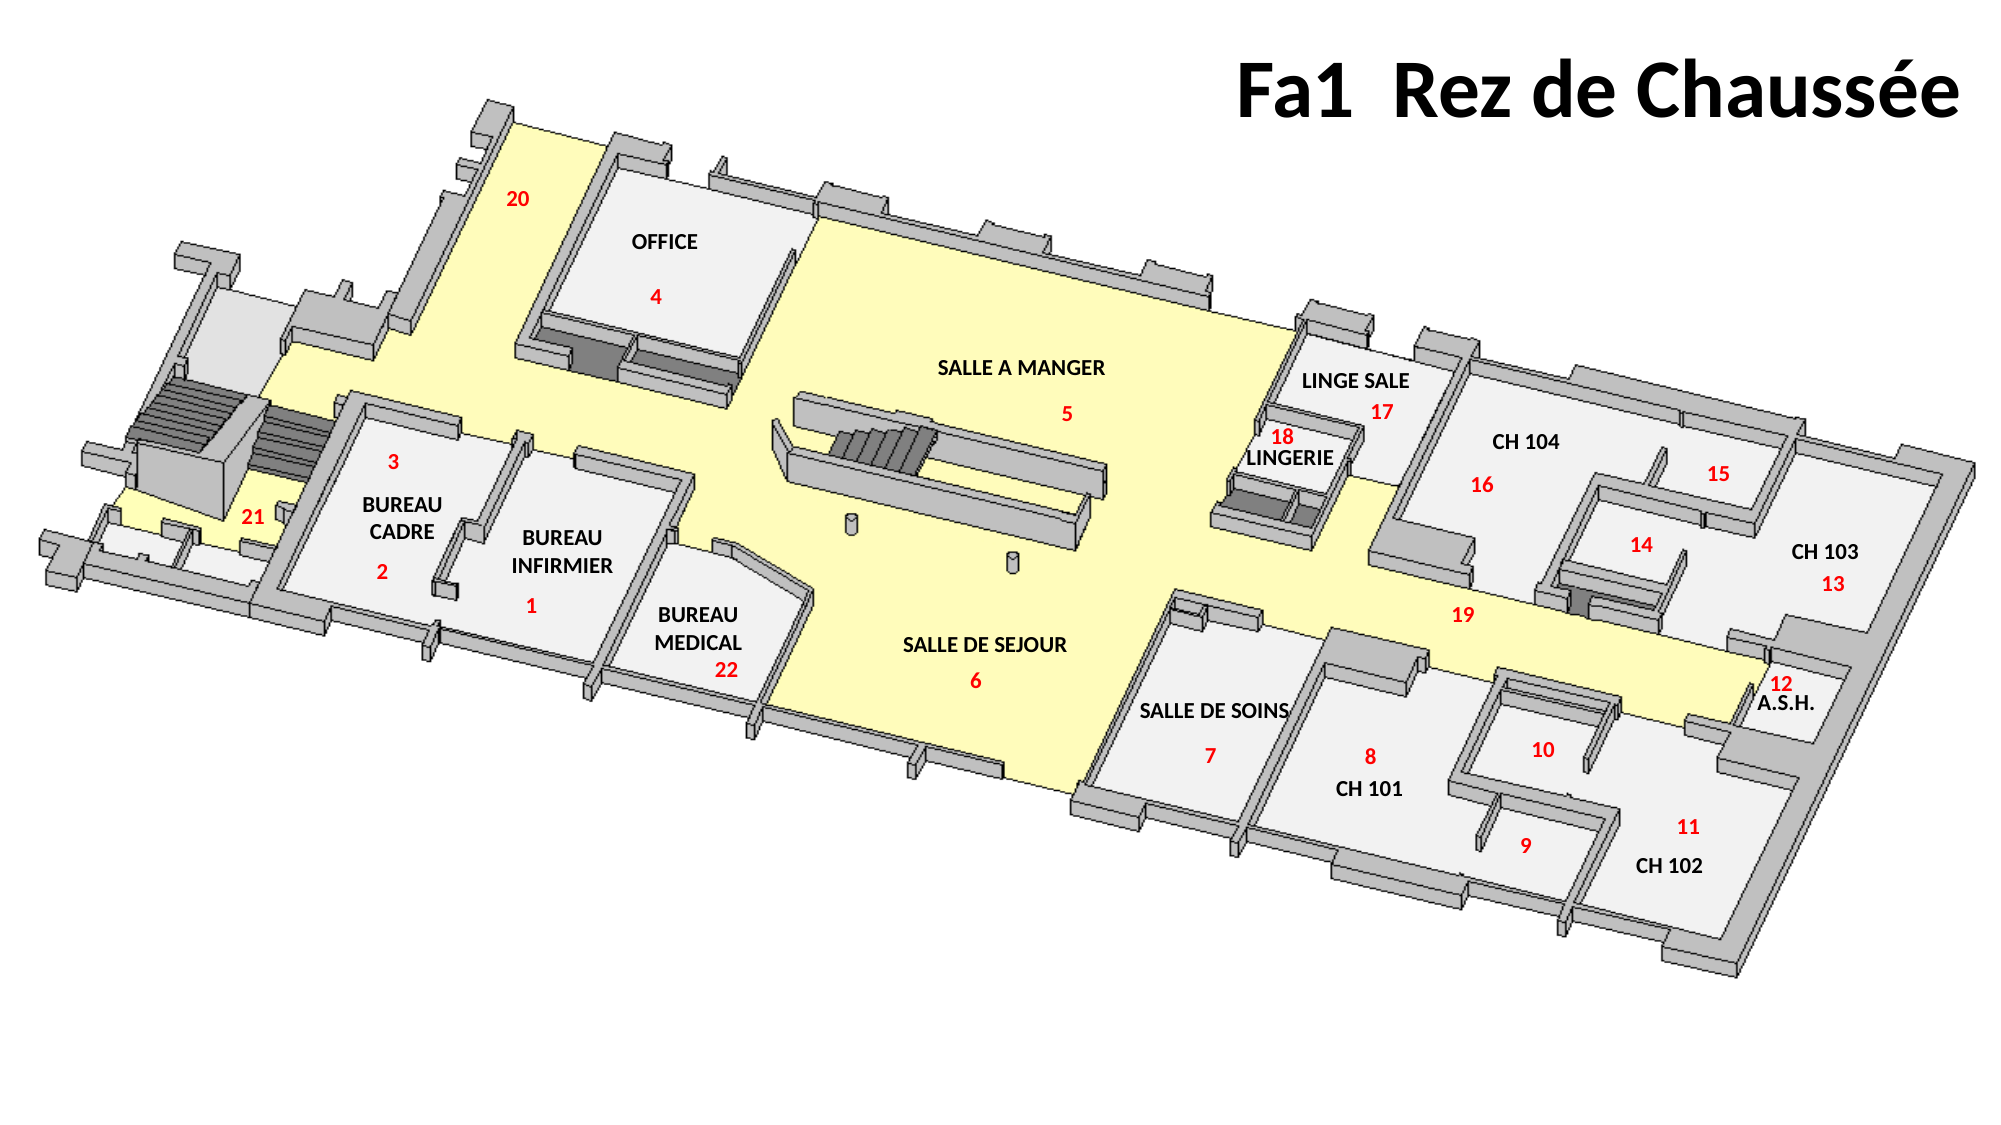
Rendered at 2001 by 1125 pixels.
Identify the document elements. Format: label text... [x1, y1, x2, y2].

text_box Fa1 Rez de Chaussée [1221, 27, 1977, 68]
picture [26, 68, 1984, 990]
